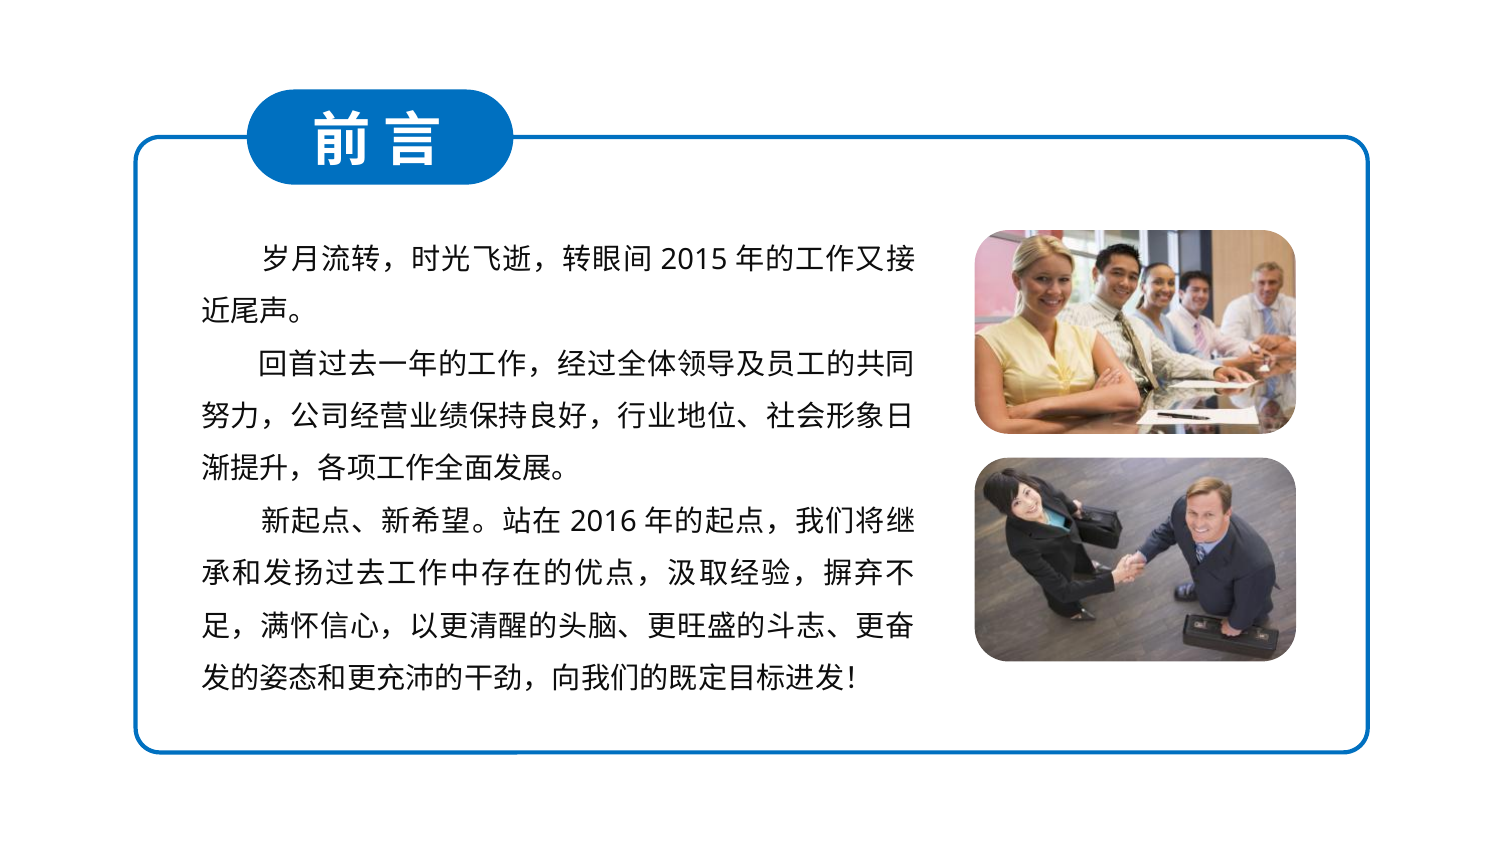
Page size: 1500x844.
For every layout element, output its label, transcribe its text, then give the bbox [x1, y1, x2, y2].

text_box [972, 227, 1299, 436]
text_box [135, 136, 1368, 753]
text_box [972, 455, 1299, 664]
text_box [246, 89, 514, 185]
text_box 岁月流转，时光飞逝，转眼间2015年的工作又接近尾声。 回首过去一年的工作，经过全体领导及员工的共同努力，公司经营业绩保持良好，行业地位、社会形象日渐提升，各项工作全面发展。 新起点、新希望。站在2016年的起点，我们将继承和发扬过去工作中存在的优点，汲取经验，摒弃不足，满怀信心，以更清醒的头脑、更旺盛的斗志、更奋发的姿态和更充沛的干劲，向我们的既定目标进发！ [192, 218, 925, 699]
